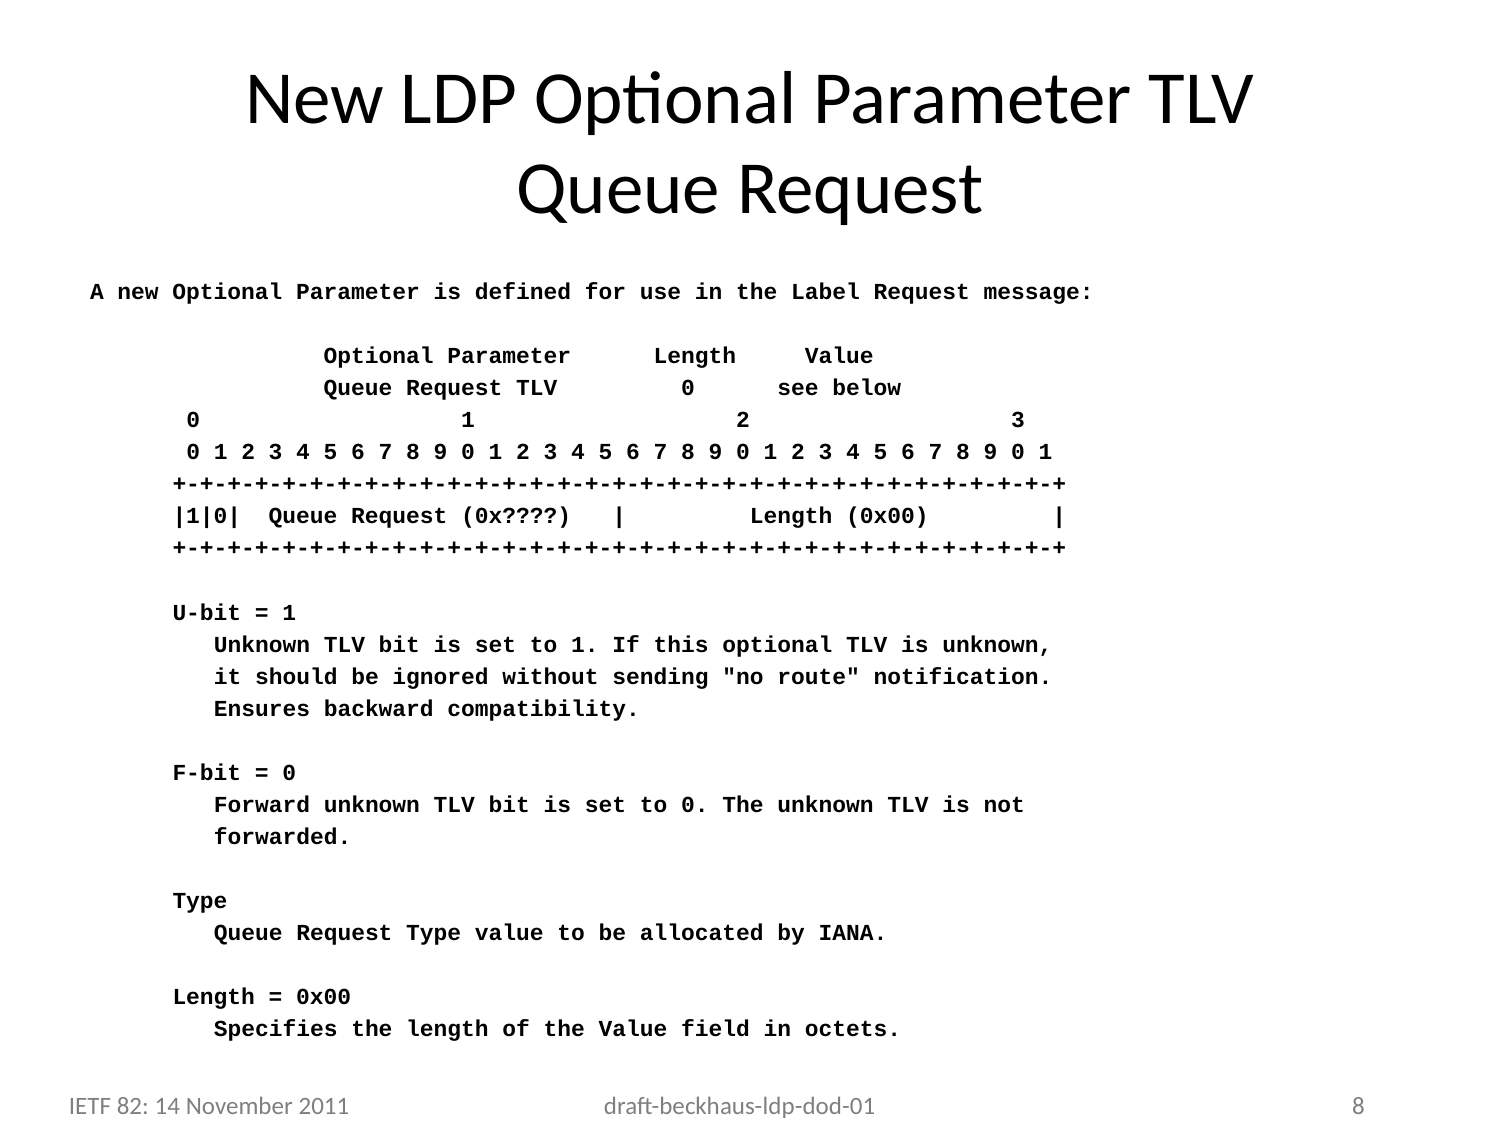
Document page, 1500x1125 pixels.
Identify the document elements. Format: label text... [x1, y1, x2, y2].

list A new Optional Parameter is defined for use in the Label Request message: Optional Parameter Length Value Queue Request TLV 0 see below 0 1 2 3 0 1 2 3 4 5 6 7 8 9 0 1 2 3 4 5 6 7 8 9 0 1 2 3 4 5 6 7 8 9 0 1 +-+-+-+-+-+-+-+-+-+-+-+-+-+-+-+-+-+-+-+-+-+-+-+-+-+-+-+-+-+-+-+-+ |1|0| Queue Request (0x????) | Length (0x00) | +-+-+-+-+-+-+-+-+-+-+-+-+-+-+-+-+-+-+-+-+-+-+-+-+-+-+-+-+-+-+-+-+ U-bit = 1 Unknown TLV bit is set to 1. If this optional TLV is unknown, it should be ignored without sending "no route" notification. Ensures backward compatibility. F-bit = 0 Forward unknown TLV bit is set to 0. The unknown TLV is not forwarded. Type Queue Request Type value to be allocated by IANA. Length = 0x00 Specifies the length of the Value field in octets. [75, 268, 1425, 1012]
title New LDP Optional Parameter TLV Queue Request [75, 45, 1425, 233]
